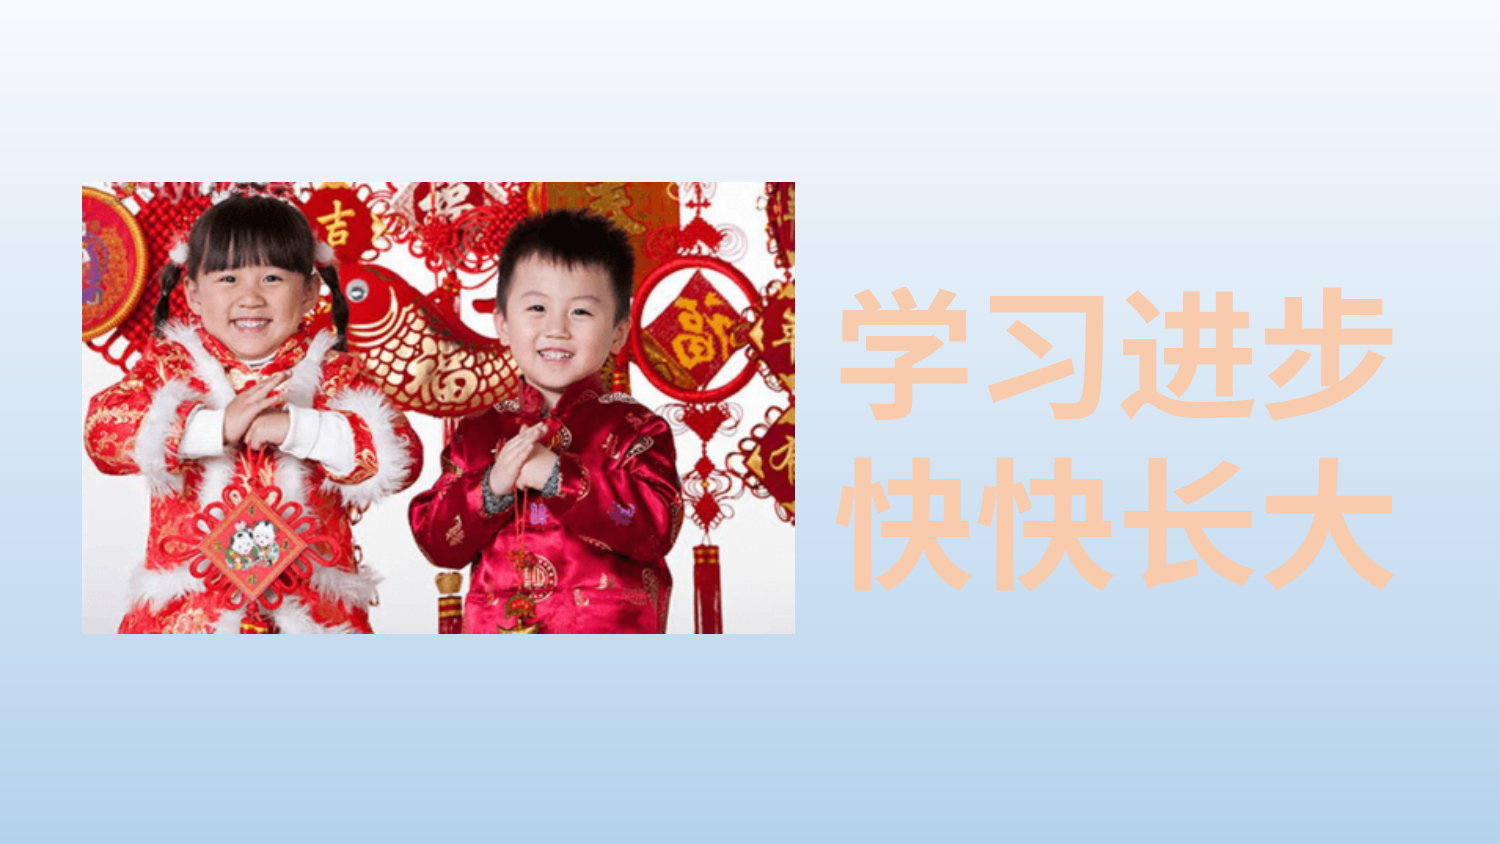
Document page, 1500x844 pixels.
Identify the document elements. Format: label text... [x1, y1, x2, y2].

picture [82, 182, 795, 634]
text_box 学习进步 快快长大 [819, 259, 1416, 615]
